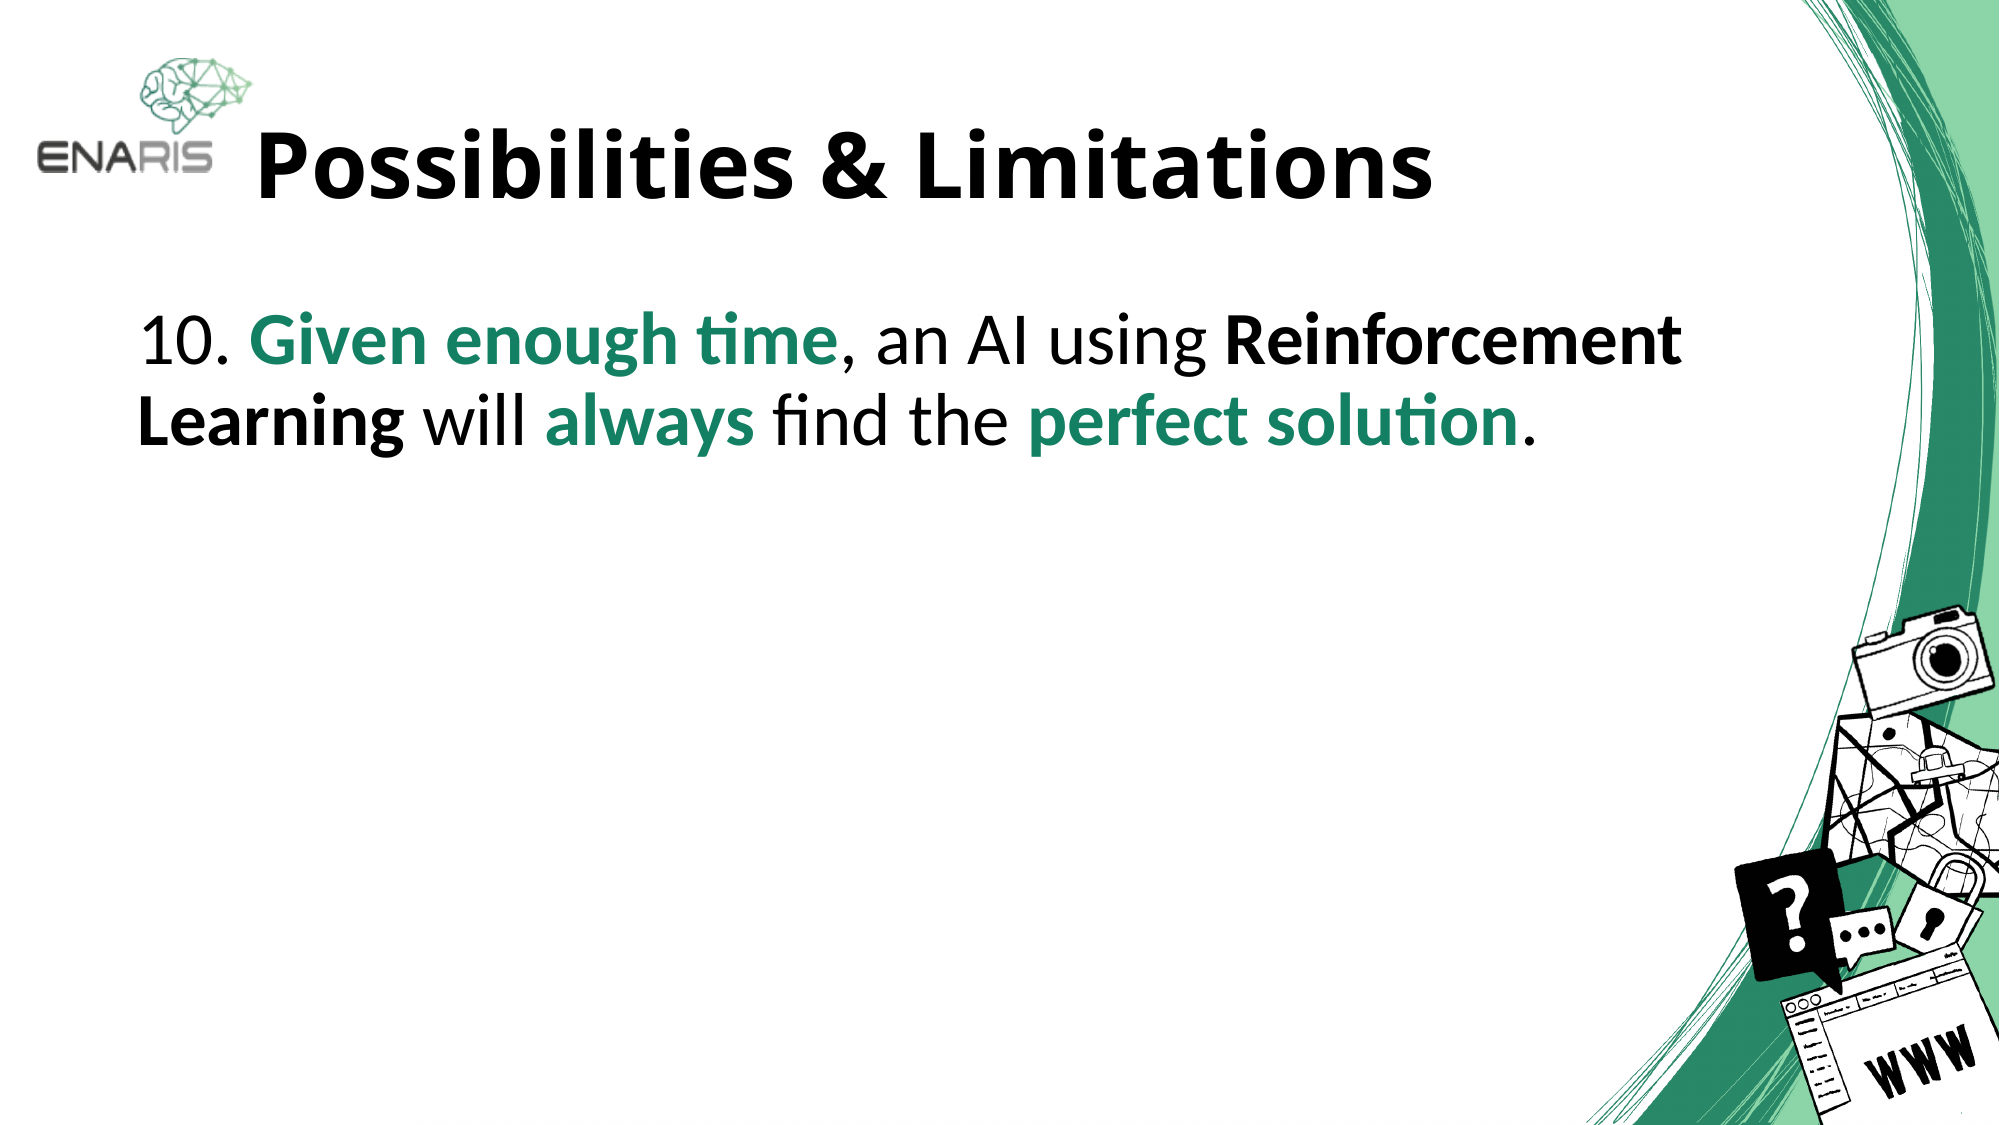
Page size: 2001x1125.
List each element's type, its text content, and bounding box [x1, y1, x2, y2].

title Possibilities & Limitations [253, 59, 1863, 278]
picture [37, 58, 254, 173]
picture [408, 0, 1999, 1125]
list 10. Given enough time, an AI using Reinforcement Learning will always find the perfect solution. [137, 299, 1728, 1014]
